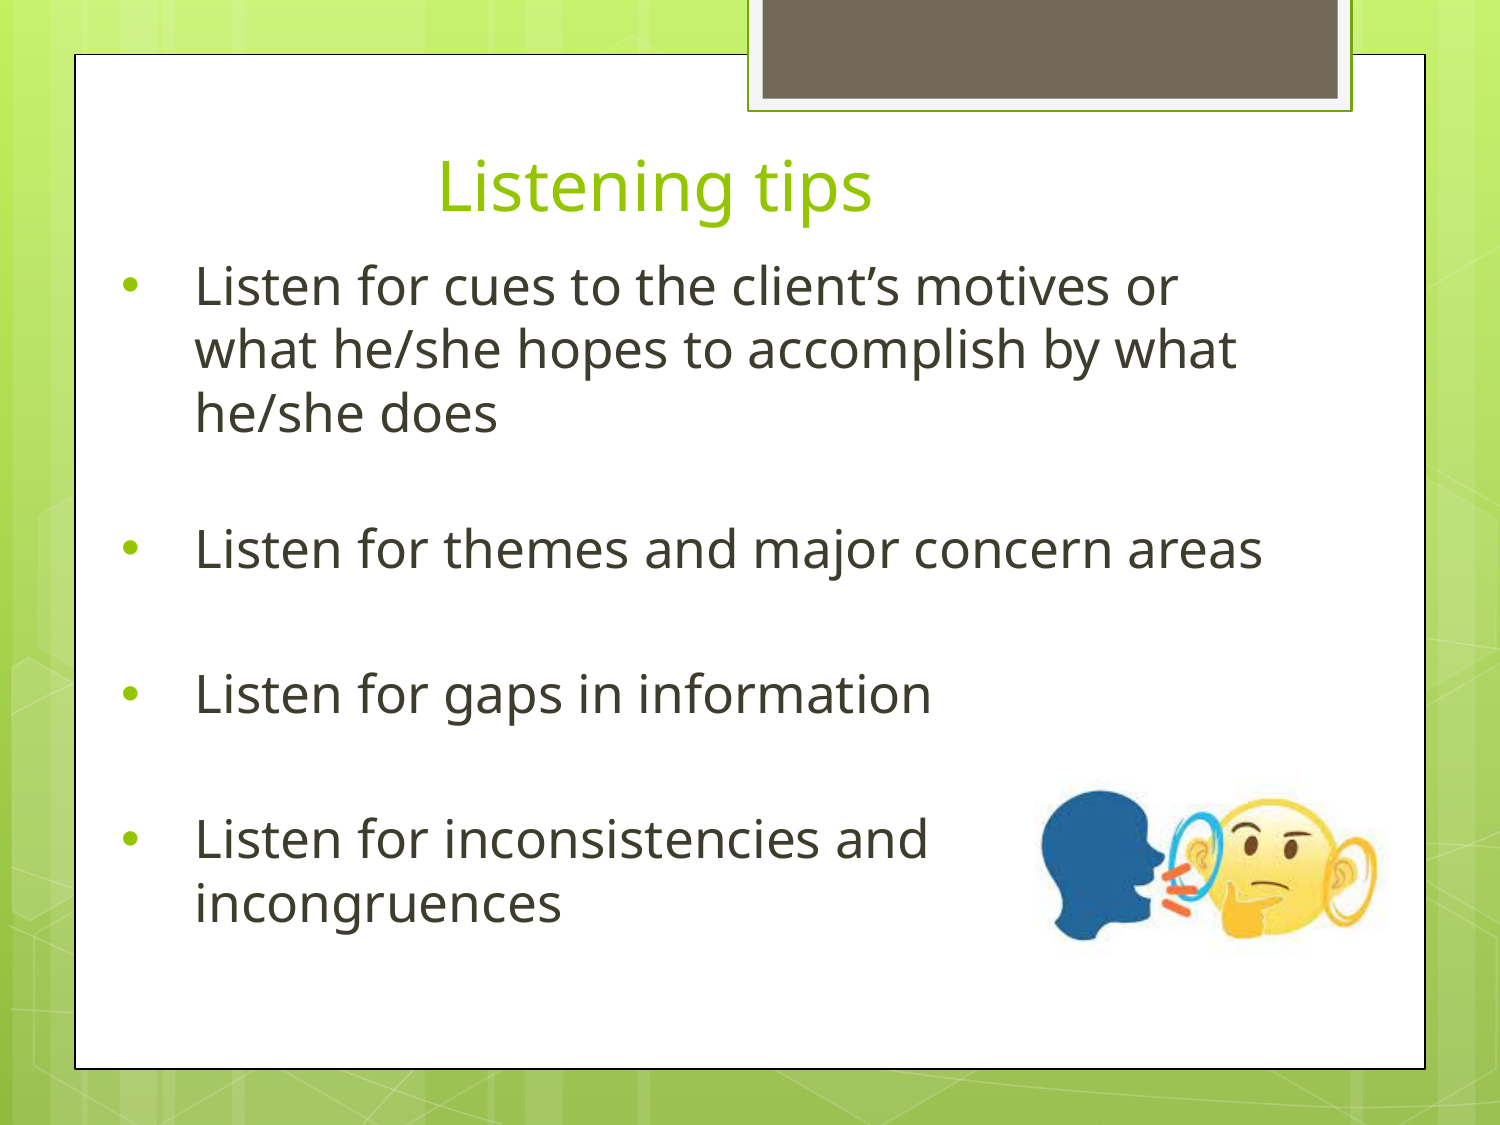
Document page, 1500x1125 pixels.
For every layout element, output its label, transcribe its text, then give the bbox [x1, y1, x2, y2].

picture [1035, 703, 1388, 1056]
list Listen for cues to the client’s motives or what he/she hopes to accomplish by what he/she does Listen for themes and major concern areas Listen for gaps in information Listen for inconsistencies and incongruences [95, 245, 1283, 957]
title Listening tips [421, 133, 980, 233]
